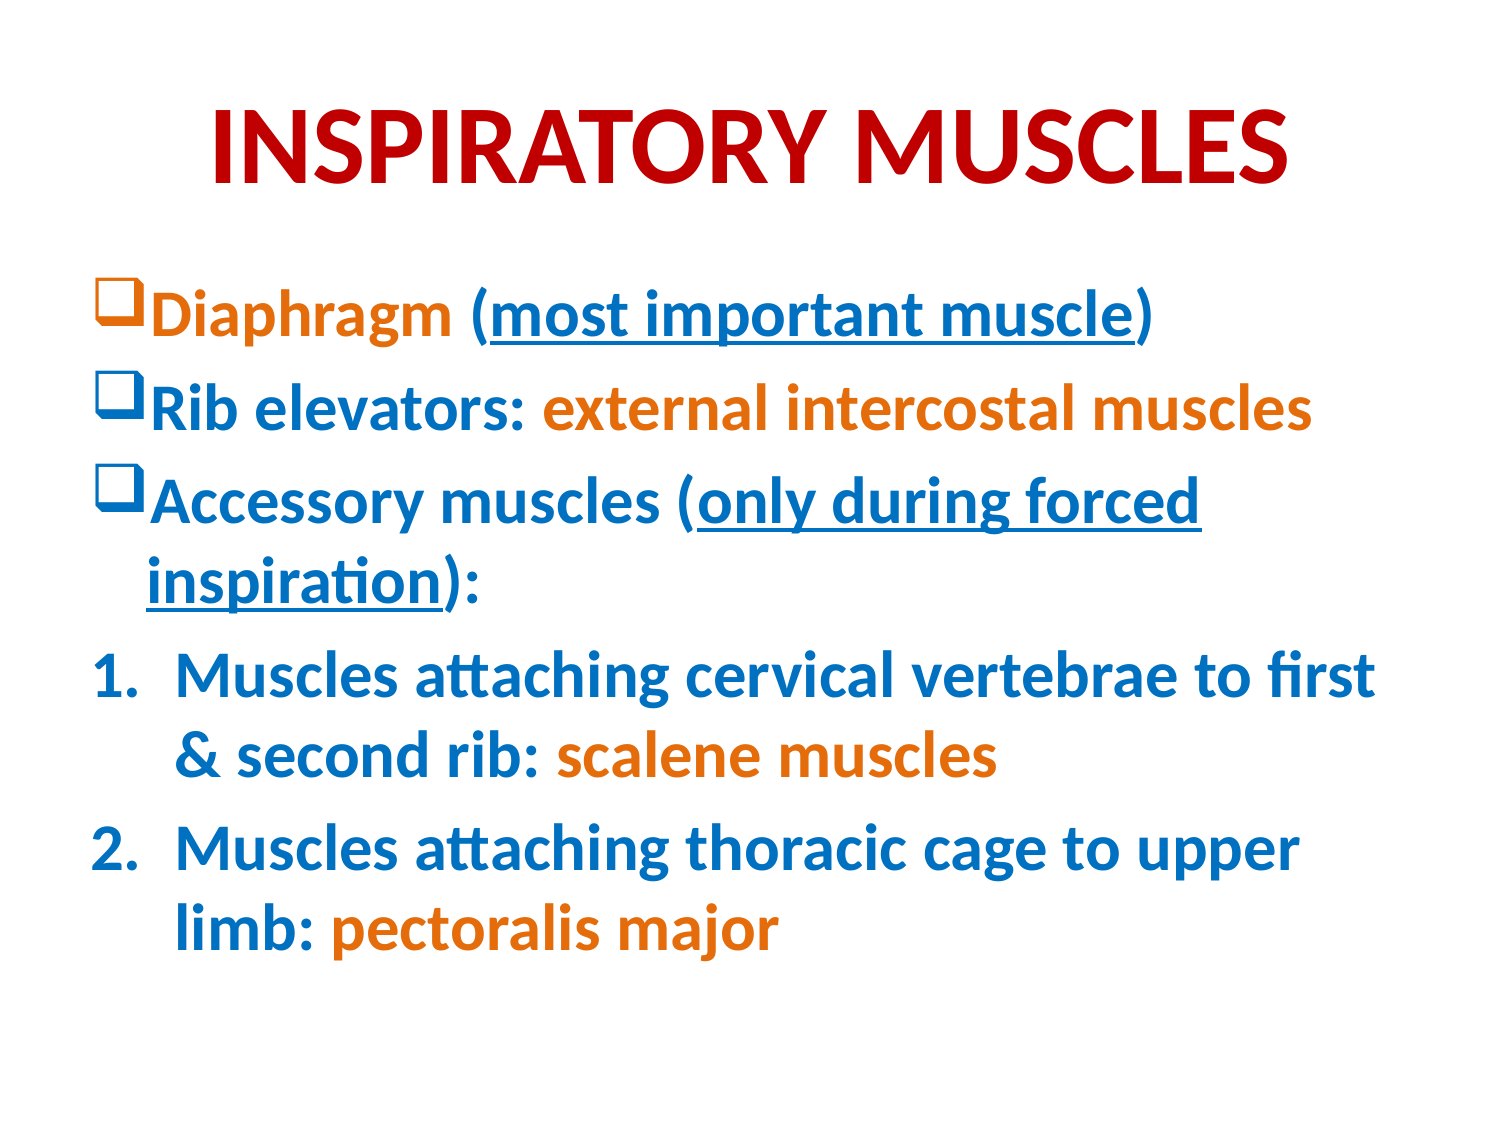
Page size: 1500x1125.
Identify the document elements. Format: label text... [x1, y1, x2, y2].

title INSPIRATORY MUSCLES [75, 45, 1425, 233]
list Diaphragm (most important muscle) Rib elevators: external intercostal muscles Accessory muscles (only during forced inspiration): Muscles attaching cervical vertebrae to first & second rib: scalene muscles Muscles attaching thoracic cage to upper limb: pectoralis major [75, 262, 1425, 1005]
